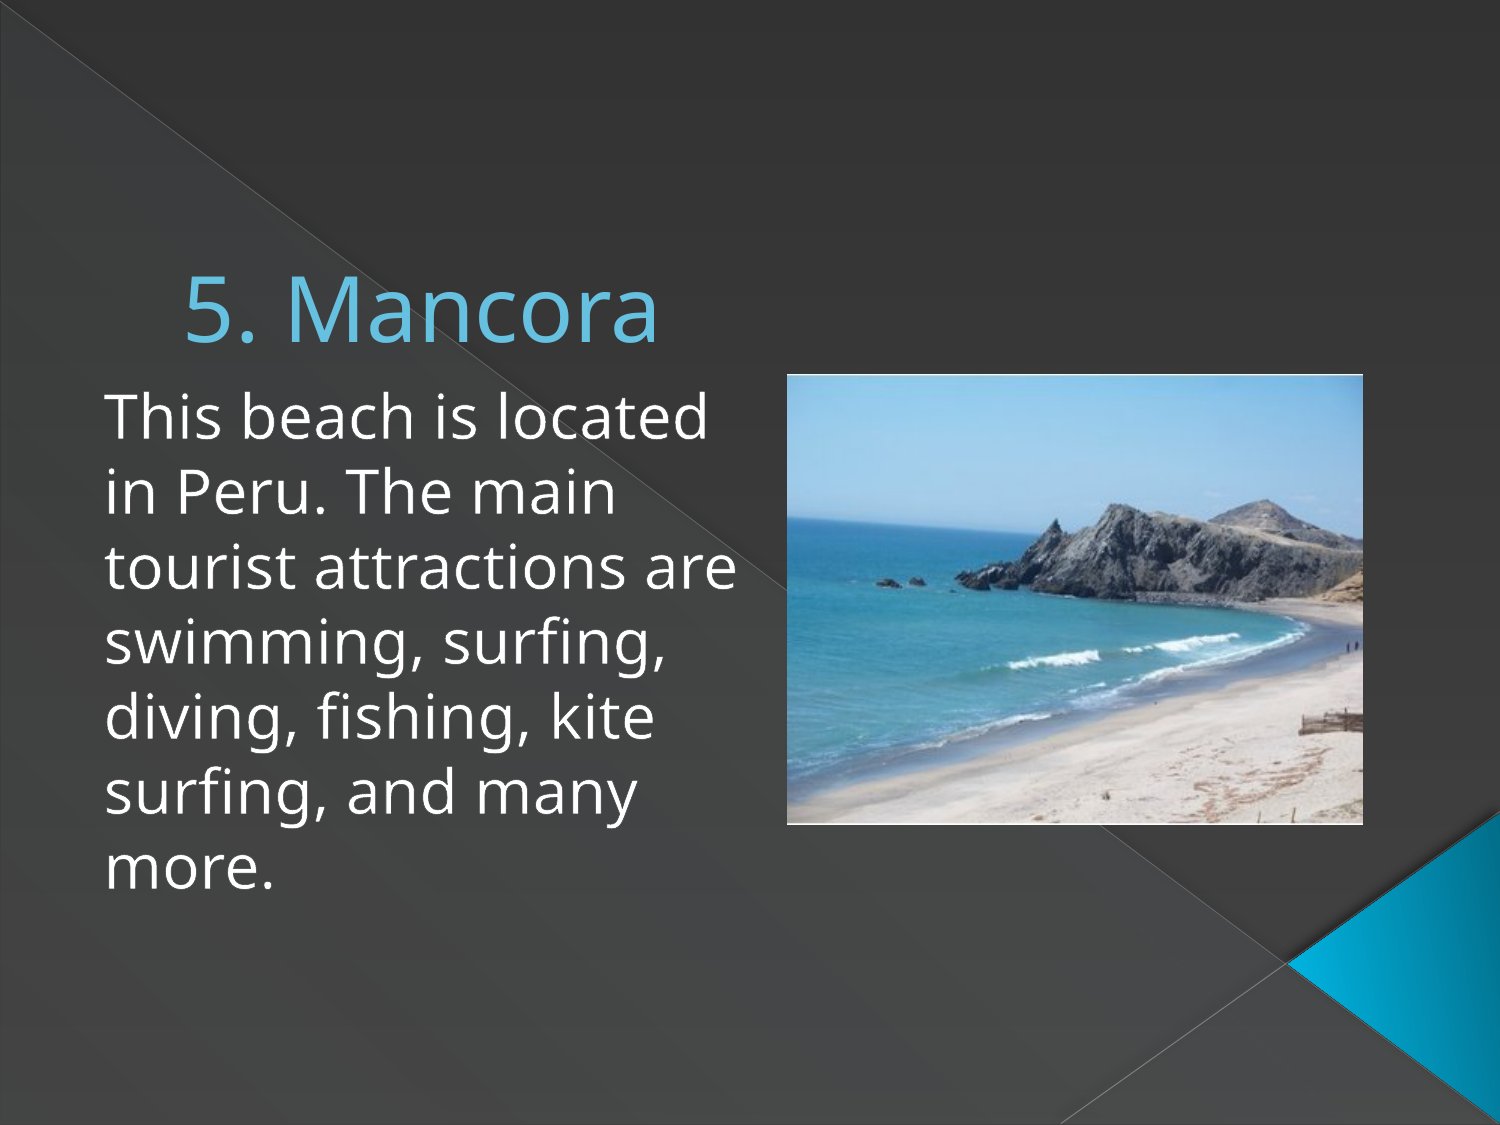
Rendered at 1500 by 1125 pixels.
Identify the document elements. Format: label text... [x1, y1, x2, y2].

picture [787, 374, 1363, 826]
subtitle This beach is located in Peru. The main tourist attractions are swimming, surfing, diving, fishing, kite surfing, and many more. [88, 369, 1412, 1075]
title 5. Mancora [88, 127, 1412, 369]
